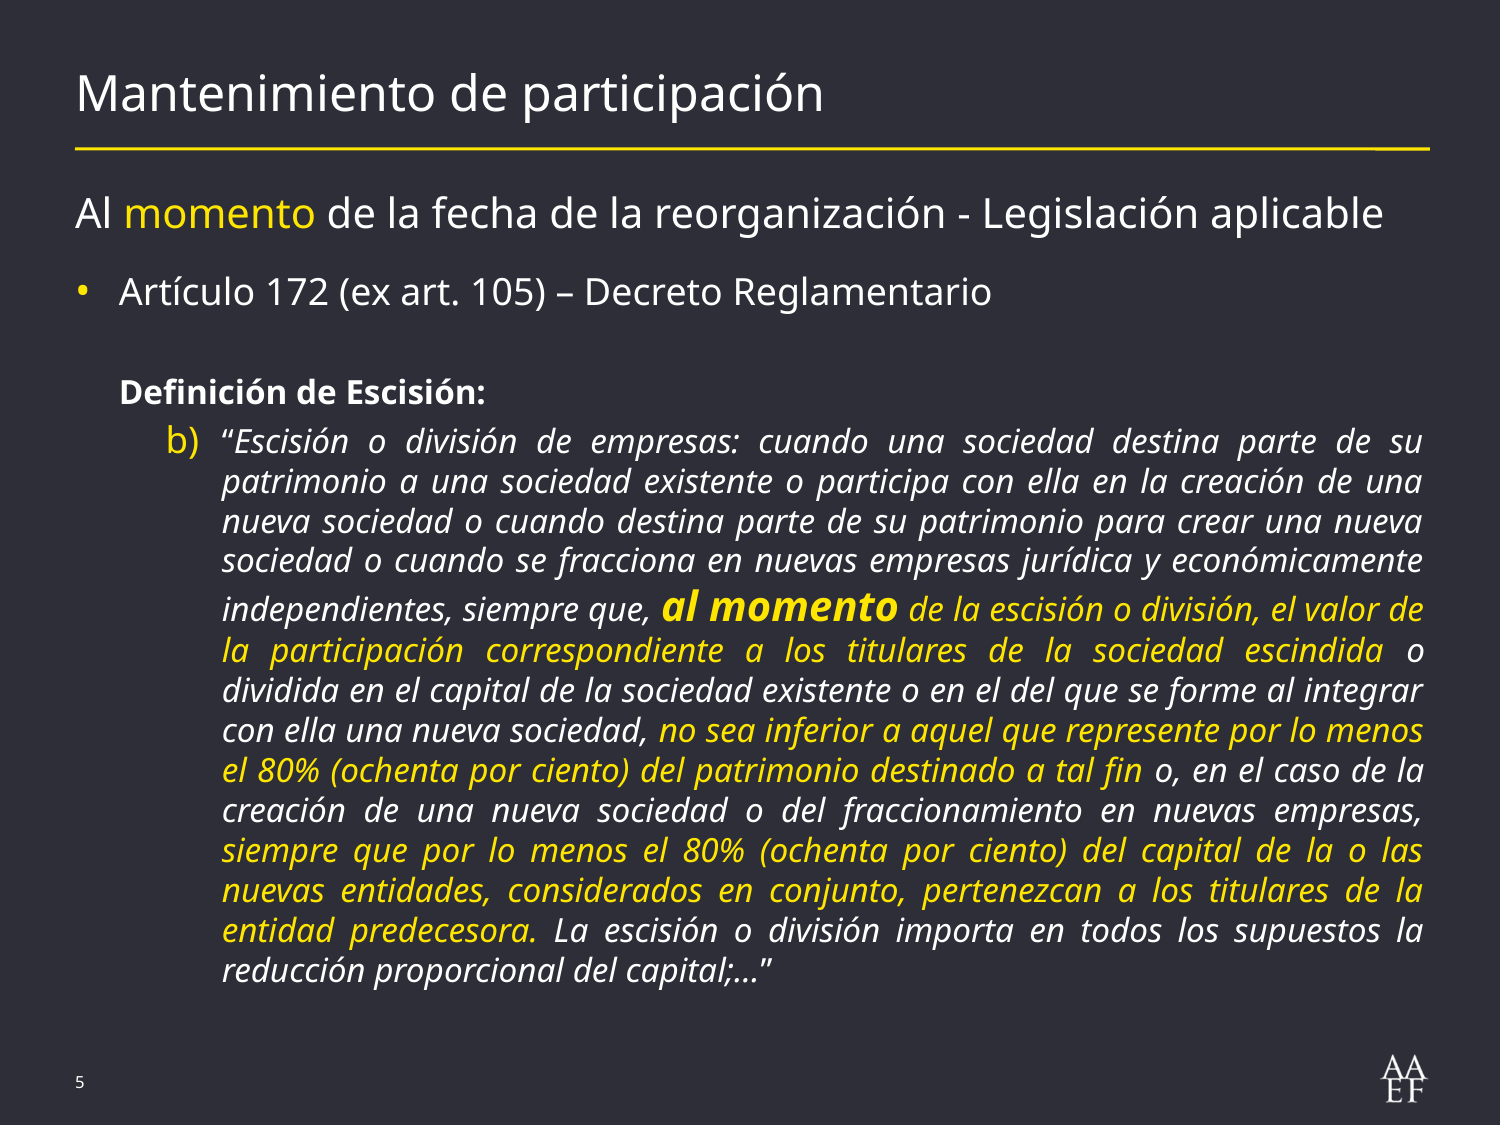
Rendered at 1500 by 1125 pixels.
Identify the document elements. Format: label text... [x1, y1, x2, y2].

title Mantenimiento de participación [75, 48, 1425, 146]
picture [1369, 1050, 1436, 1104]
list Al momento de la fecha de la reorganización - Legislación aplicable Artículo 172 (ex art. 105) – Decreto Reglamentario Definición de Escisión: “Escisión o división de empresas: cuando una sociedad destina parte de su patrimonio a una sociedad existente o participa con ella en la creación de una nueva sociedad o cuando destina parte de su patrimonio para crear una nueva sociedad o cuando se fracciona en nuevas empresas jurídica y económicamente independientes, siempre que, al momento de la escisión o división, el valor de la participación correspondiente a los titulares de la sociedad escindida o dividida en el capital de la sociedad existente o en el del que se forme al integrar con ella una nueva sociedad, no sea inferior a aquel que represente por lo menos el 80% (ochenta por ciento) del patrimonio destinado a tal fin o, en el caso de la creación de una nueva sociedad o del fraccionamiento en nuevas empresas, siempre que por lo menos el 80% (ochenta por ciento) del capital de la o las nuevas entidades, considerados en conjunto, pertenezcan a los titulares de la entidad predecesora. La escisión o división importa en todos los supuestos la reducción proporcional del capital;…” [75, 186, 1425, 999]
slide_number 5 [75, 1068, 184, 1099]
